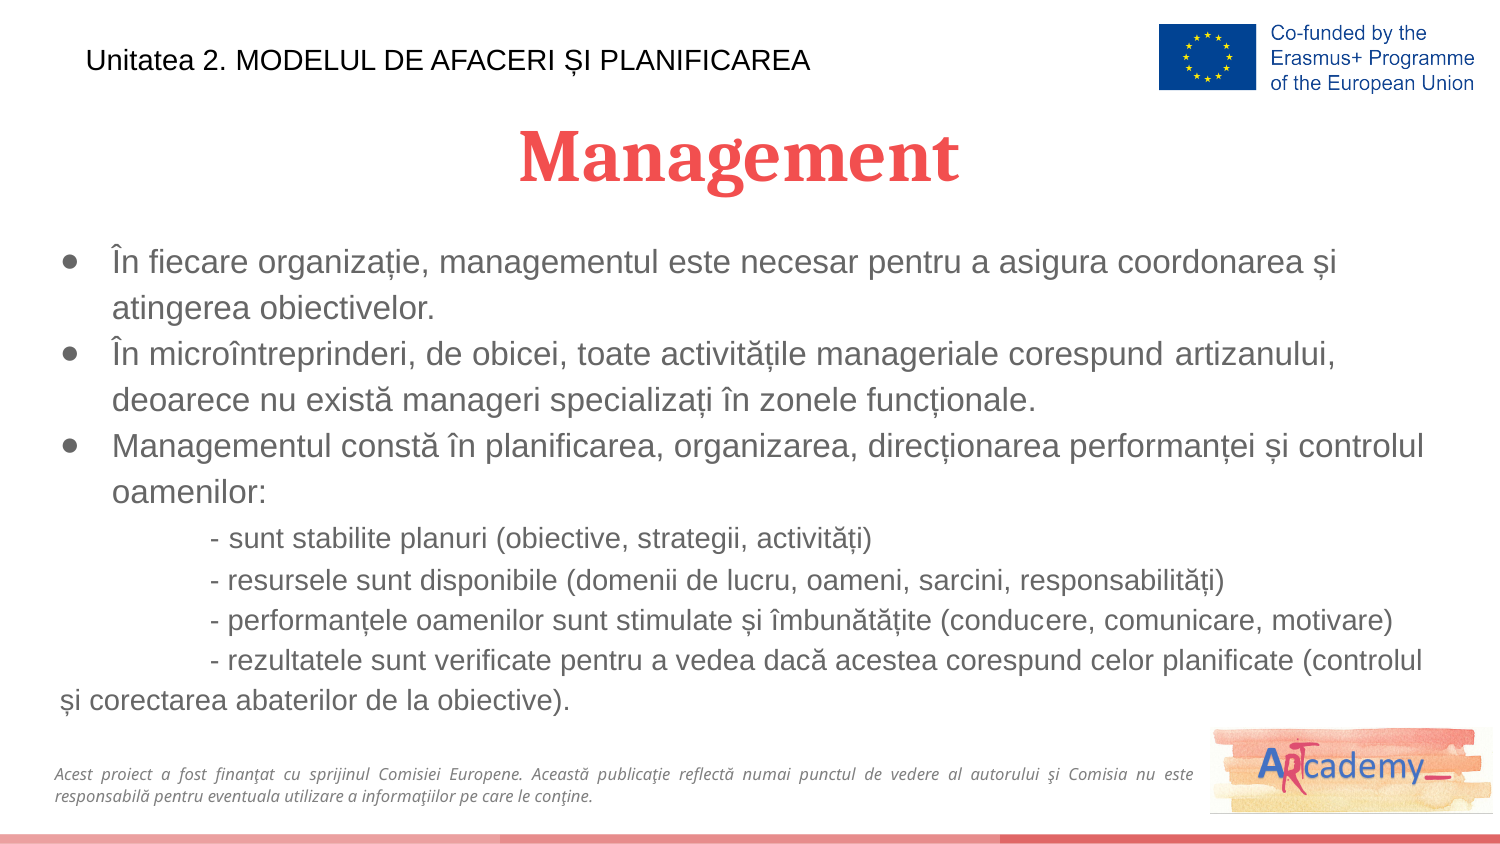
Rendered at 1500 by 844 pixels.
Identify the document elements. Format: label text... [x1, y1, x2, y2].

text_box Acest proiect a fost finanţat cu sprijinul Comisiei Europene. Această publicaţie reflectă numai punctul de vedere al autorului şi Comisia nu este responsabilă pentru eventuala utilizare a informaţiilor pe care le conţine. [39, 754, 1205, 808]
picture [1158, 24, 1474, 94]
picture [1210, 709, 1493, 844]
list În fiecare organizație, managementul este necesar pentru a asigura coordonarea și atingerea obiectivelor. În microîntreprinderi, de obicei, toate activitățile manageriale corespund artizanului, deoarece nu există manageri specializați în zonele funcționale. Managementul constă în planificarea, organizarea, direcționarea performanței și controlul oamenilor: - sunt stabilite planuri (obiective, strategii, activități) - resursele sunt disponibile (domenii de lucru, oameni, sarcini, responsabilități) - performanțele oamenilor sunt stimulate și îmbunătățite (conducere, comunicare, motivare) - rezultatele sunt verificate pentru a vedea dacă acestea corespund celor planificate (controlul și corectarea abaterilor de la obiective). [21, 219, 1455, 732]
title Management [9, 84, 1487, 212]
text_box Unitatea 2. MODELUL DE AFACERI ȘI PLANIFICAREA [70, 33, 867, 84]
